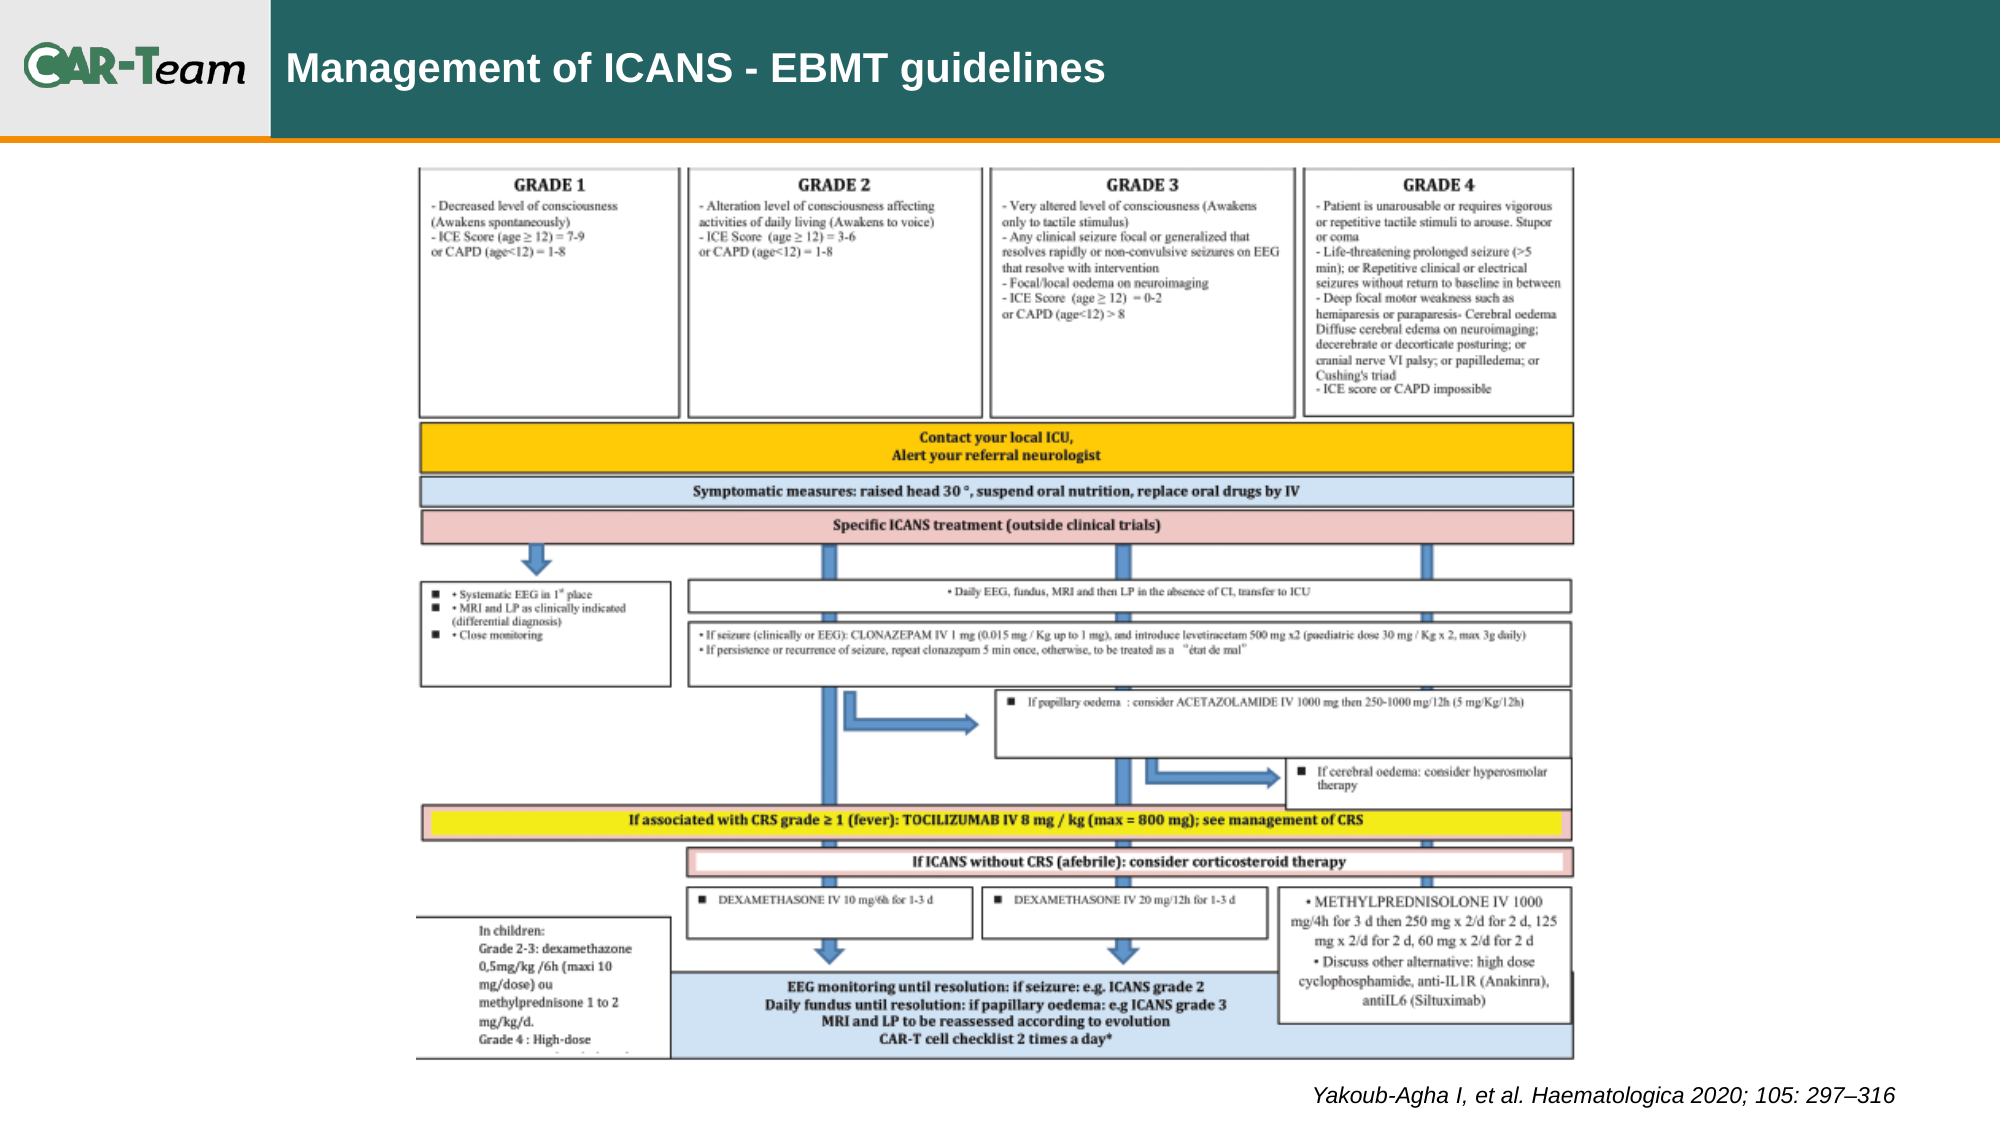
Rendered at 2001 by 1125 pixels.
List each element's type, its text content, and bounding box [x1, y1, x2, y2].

picture [416, 163, 1584, 1068]
picture [24, 42, 245, 88]
text_box Yakoub-Agha I, et al. Haematologica 2020; 105: 297–316 [106, 1042, 1911, 1123]
title Management of ICANS - EBMT guidelines [270, 0, 1996, 139]
